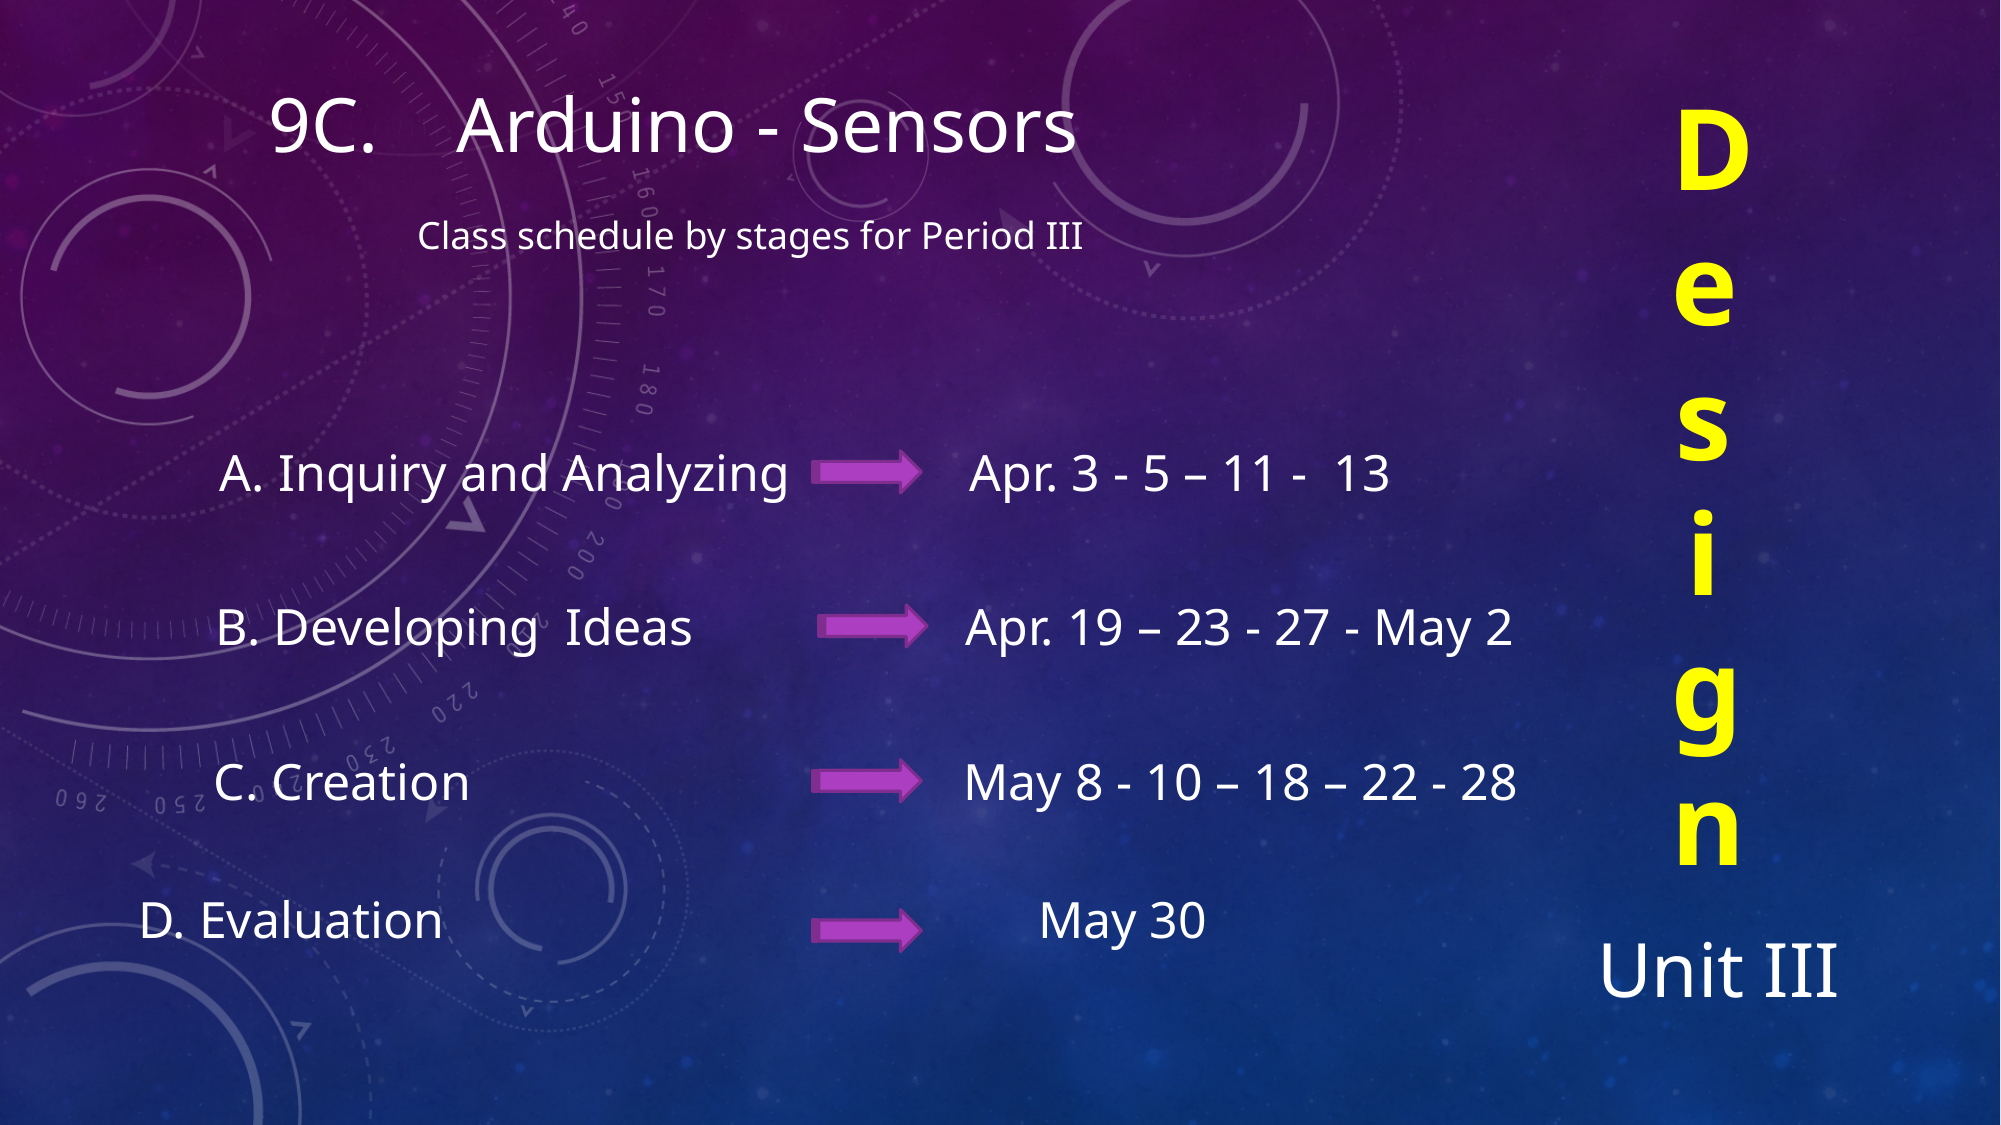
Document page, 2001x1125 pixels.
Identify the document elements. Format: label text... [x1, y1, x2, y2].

text_box [811, 449, 923, 495]
text_box D. Evaluation May 30 [123, 881, 1222, 956]
text_box [811, 908, 923, 953]
text_box Class schedule by stages for Period III [230, 204, 1271, 265]
text_box B. Developing Ideas Apr. 19 – 23 - 27 - May 2 [200, 588, 1529, 663]
text_box [817, 603, 929, 649]
text_box A. Inquiry and Analyzing Apr. 3 - 5 – 11 - 13 [205, 433, 1406, 509]
text_box Unit III [1492, 915, 1868, 1021]
picture [0, 0, 2001, 1125]
text_box C. Creation May 8 - 10 – 18 – 22 - 28 [198, 742, 1533, 818]
text_box 9C. Arduino - Sensors [253, 70, 1294, 175]
text_box [811, 758, 923, 804]
text_box Design [1656, 70, 1750, 915]
